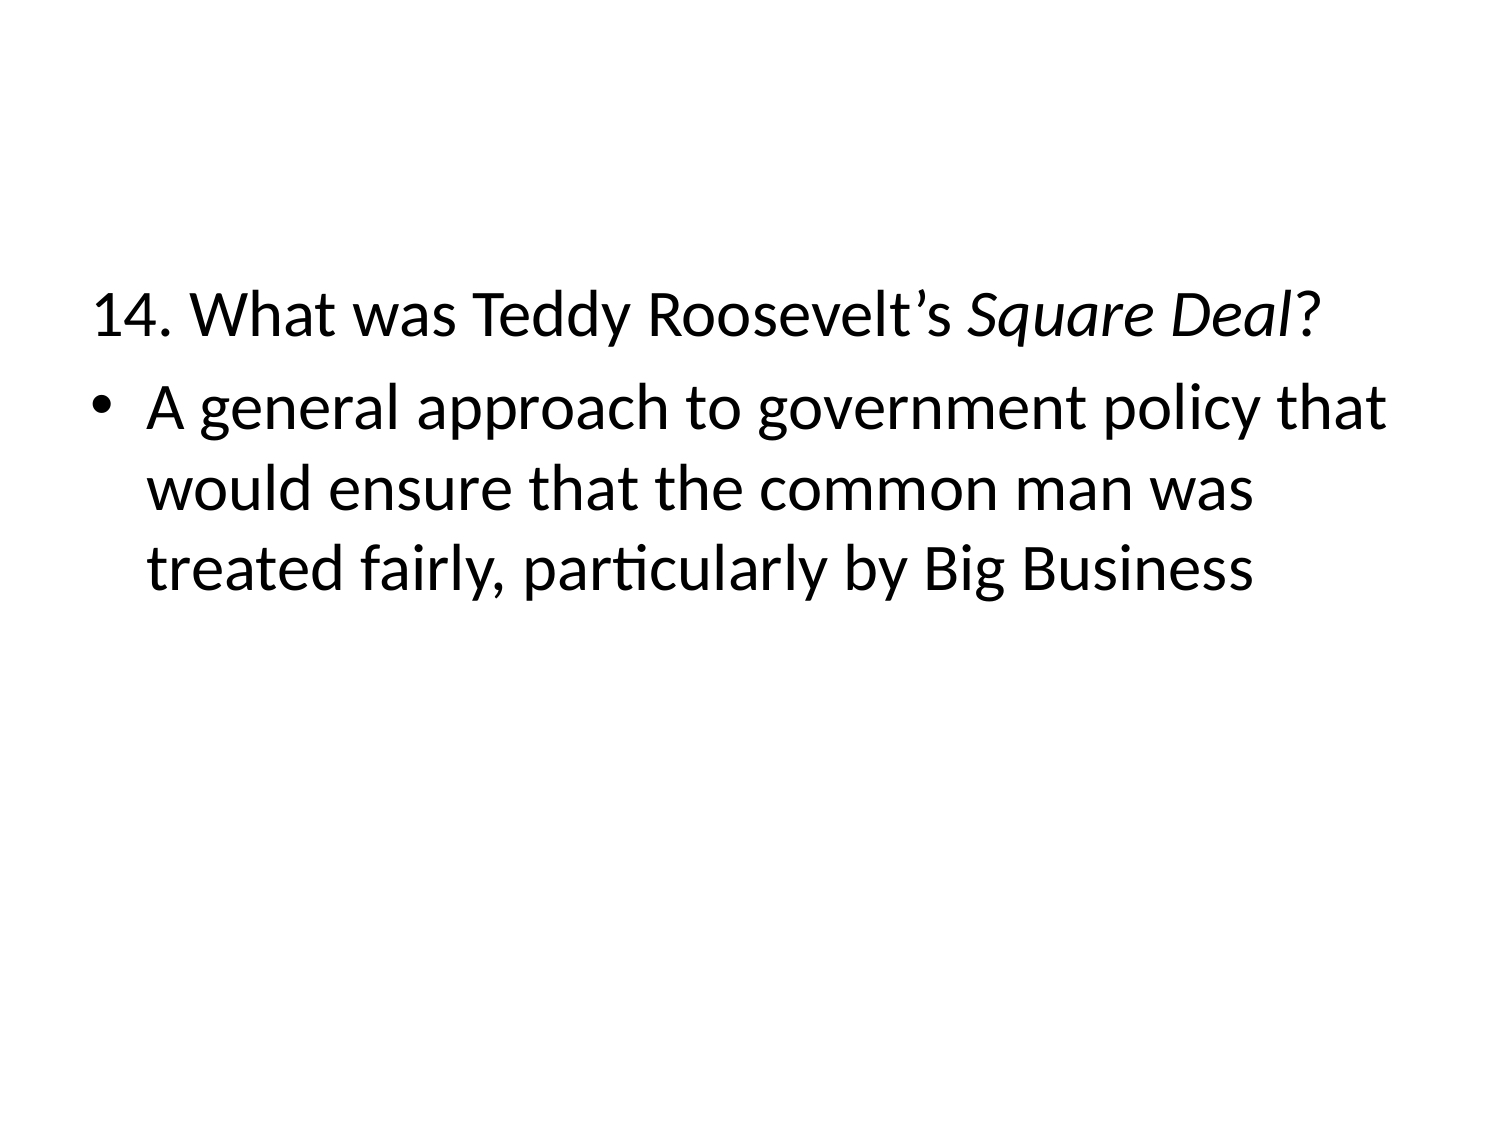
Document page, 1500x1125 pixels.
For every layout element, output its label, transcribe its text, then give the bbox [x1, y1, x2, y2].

list 14. What was Teddy Roosevelt’s Square Deal? A general approach to government policy that would ensure that the common man was treated fairly, particularly by Big Business [75, 262, 1425, 1005]
